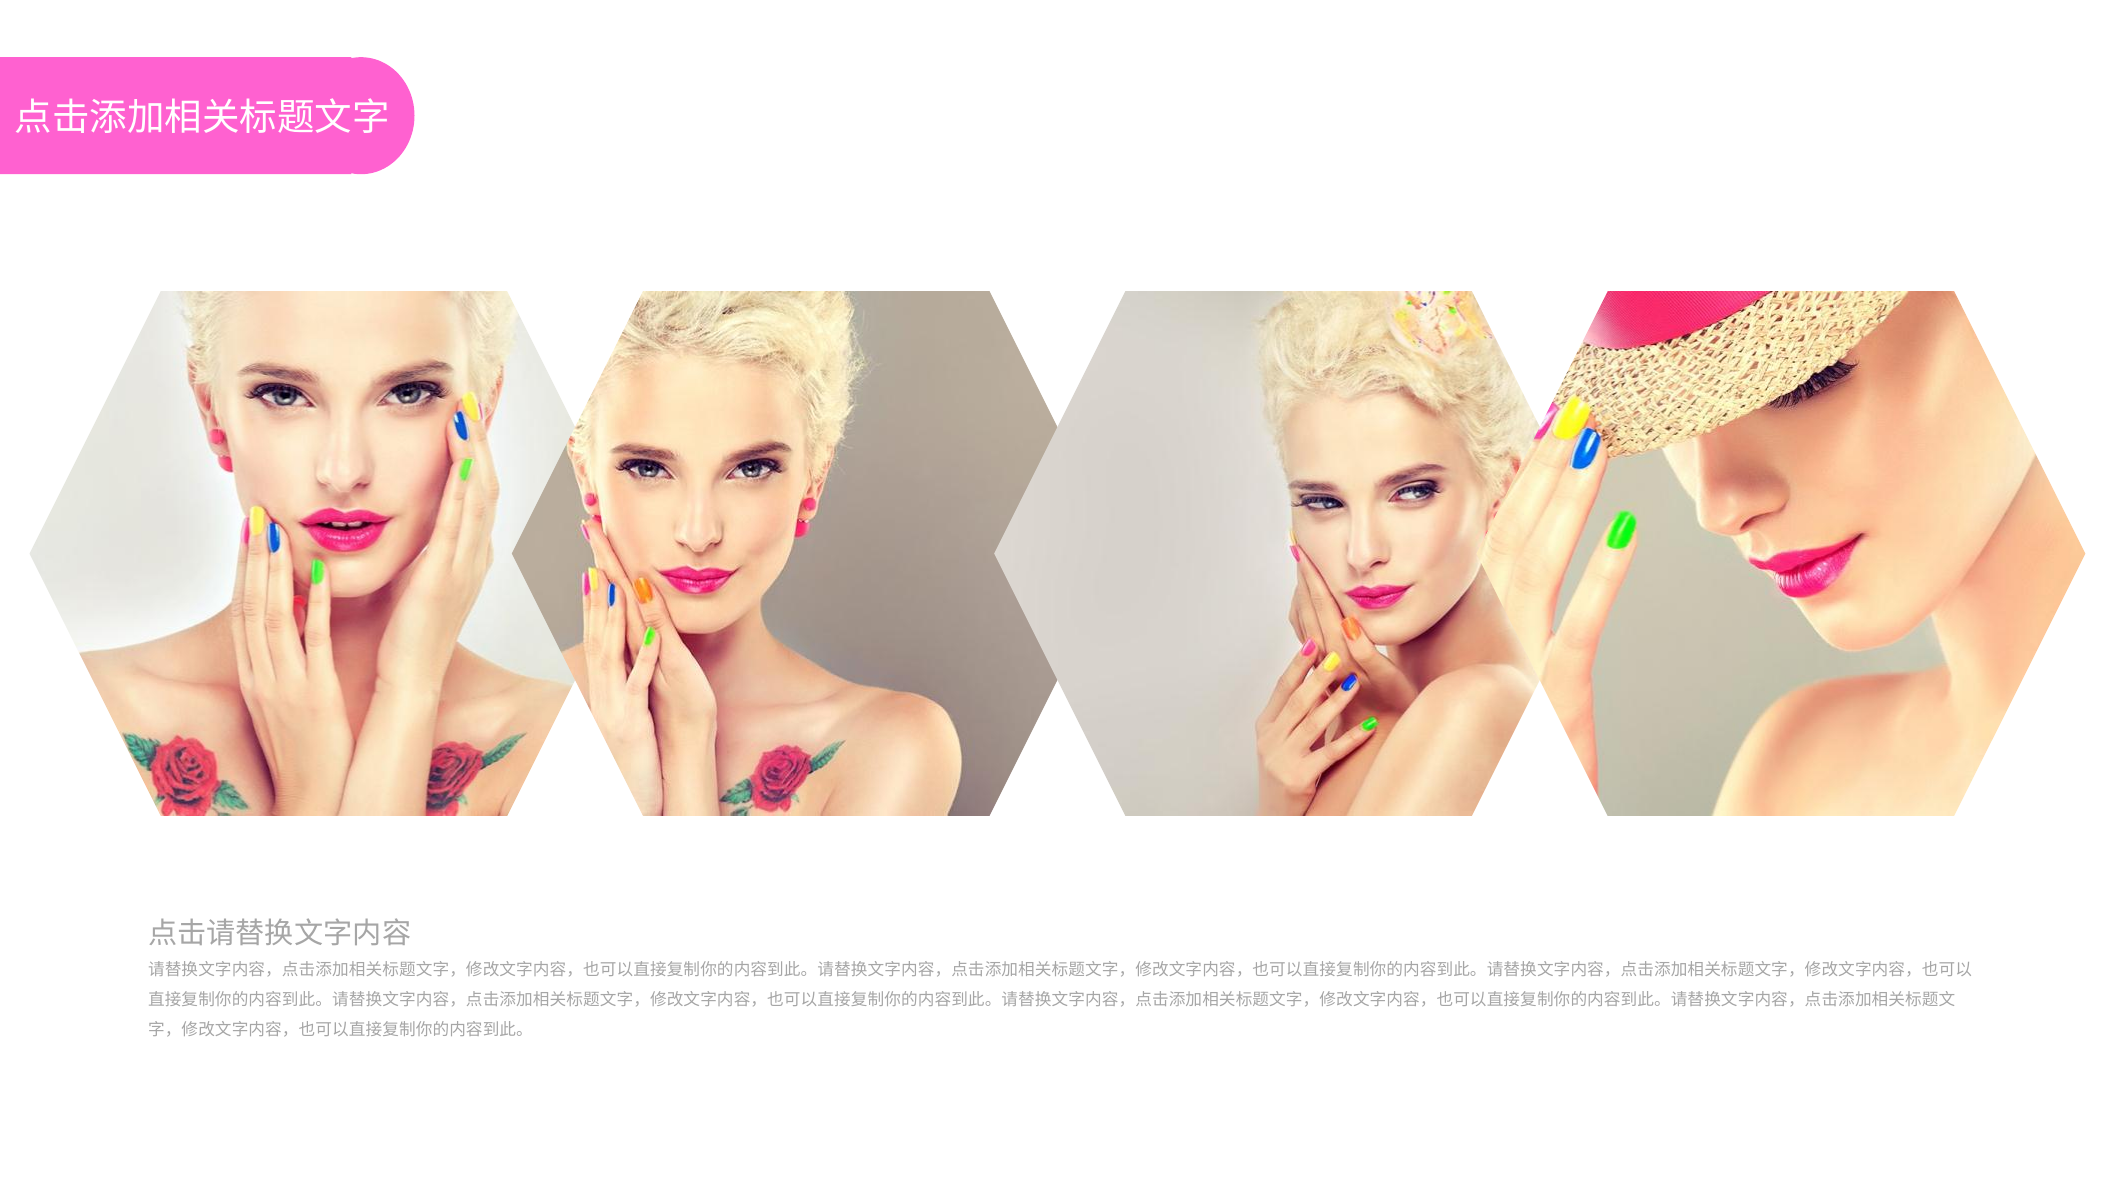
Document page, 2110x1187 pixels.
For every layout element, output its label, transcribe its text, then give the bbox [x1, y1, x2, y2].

text_box [993, 290, 1540, 817]
text_box [510, 290, 1057, 817]
text_box [28, 290, 575, 817]
text_box [1475, 290, 2087, 817]
text_box 点击添加相关标题文字 [0, 85, 415, 146]
text_box 点击请替换文字内容 请替换文字内容，点击添加相关标题文字，修改文字内容，也可以直接复制你的内容到此。请替换文字内容，点击添加相关标题文字，修改文字内容，也可以直接复制你的内容到此。请替换文字内容，点击添加相关标题文字，修改文字内容，也可以直接复制你的内容到此。请替换文字内容，点击添加相关标题文字，修改文字内容，也可以直接复制你的内容到此。请替换文字内容，点击添加相关标题文字，修改文字内容，也可以直接复制你的内容到此。请替换文字内容，点击添加相关标题文字，修改文字内容，也可以直接复制你的内容到此。 [133, 889, 1993, 1047]
